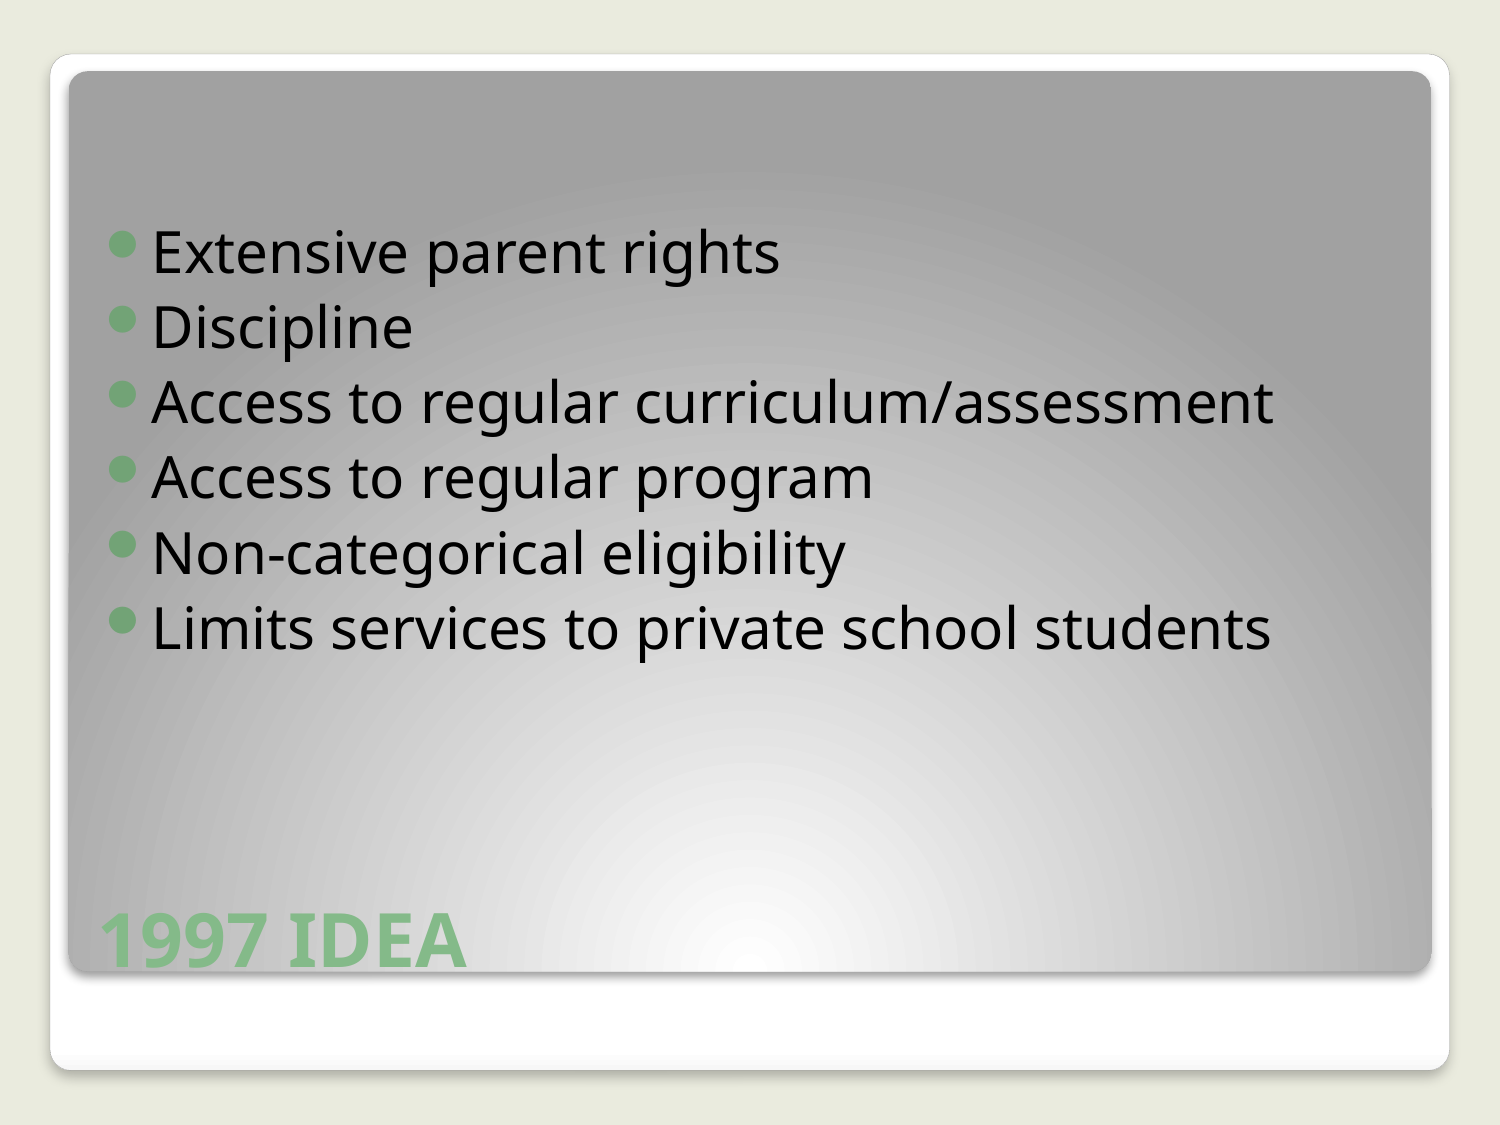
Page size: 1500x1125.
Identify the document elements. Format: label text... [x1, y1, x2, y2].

list Extensive parent rights Discipline Access to regular curriculum/assessment Access to regular program Non-categorical eligibility Limits services to private school students [75, 200, 1418, 887]
title 1997 IDEA [82, 817, 1425, 990]
